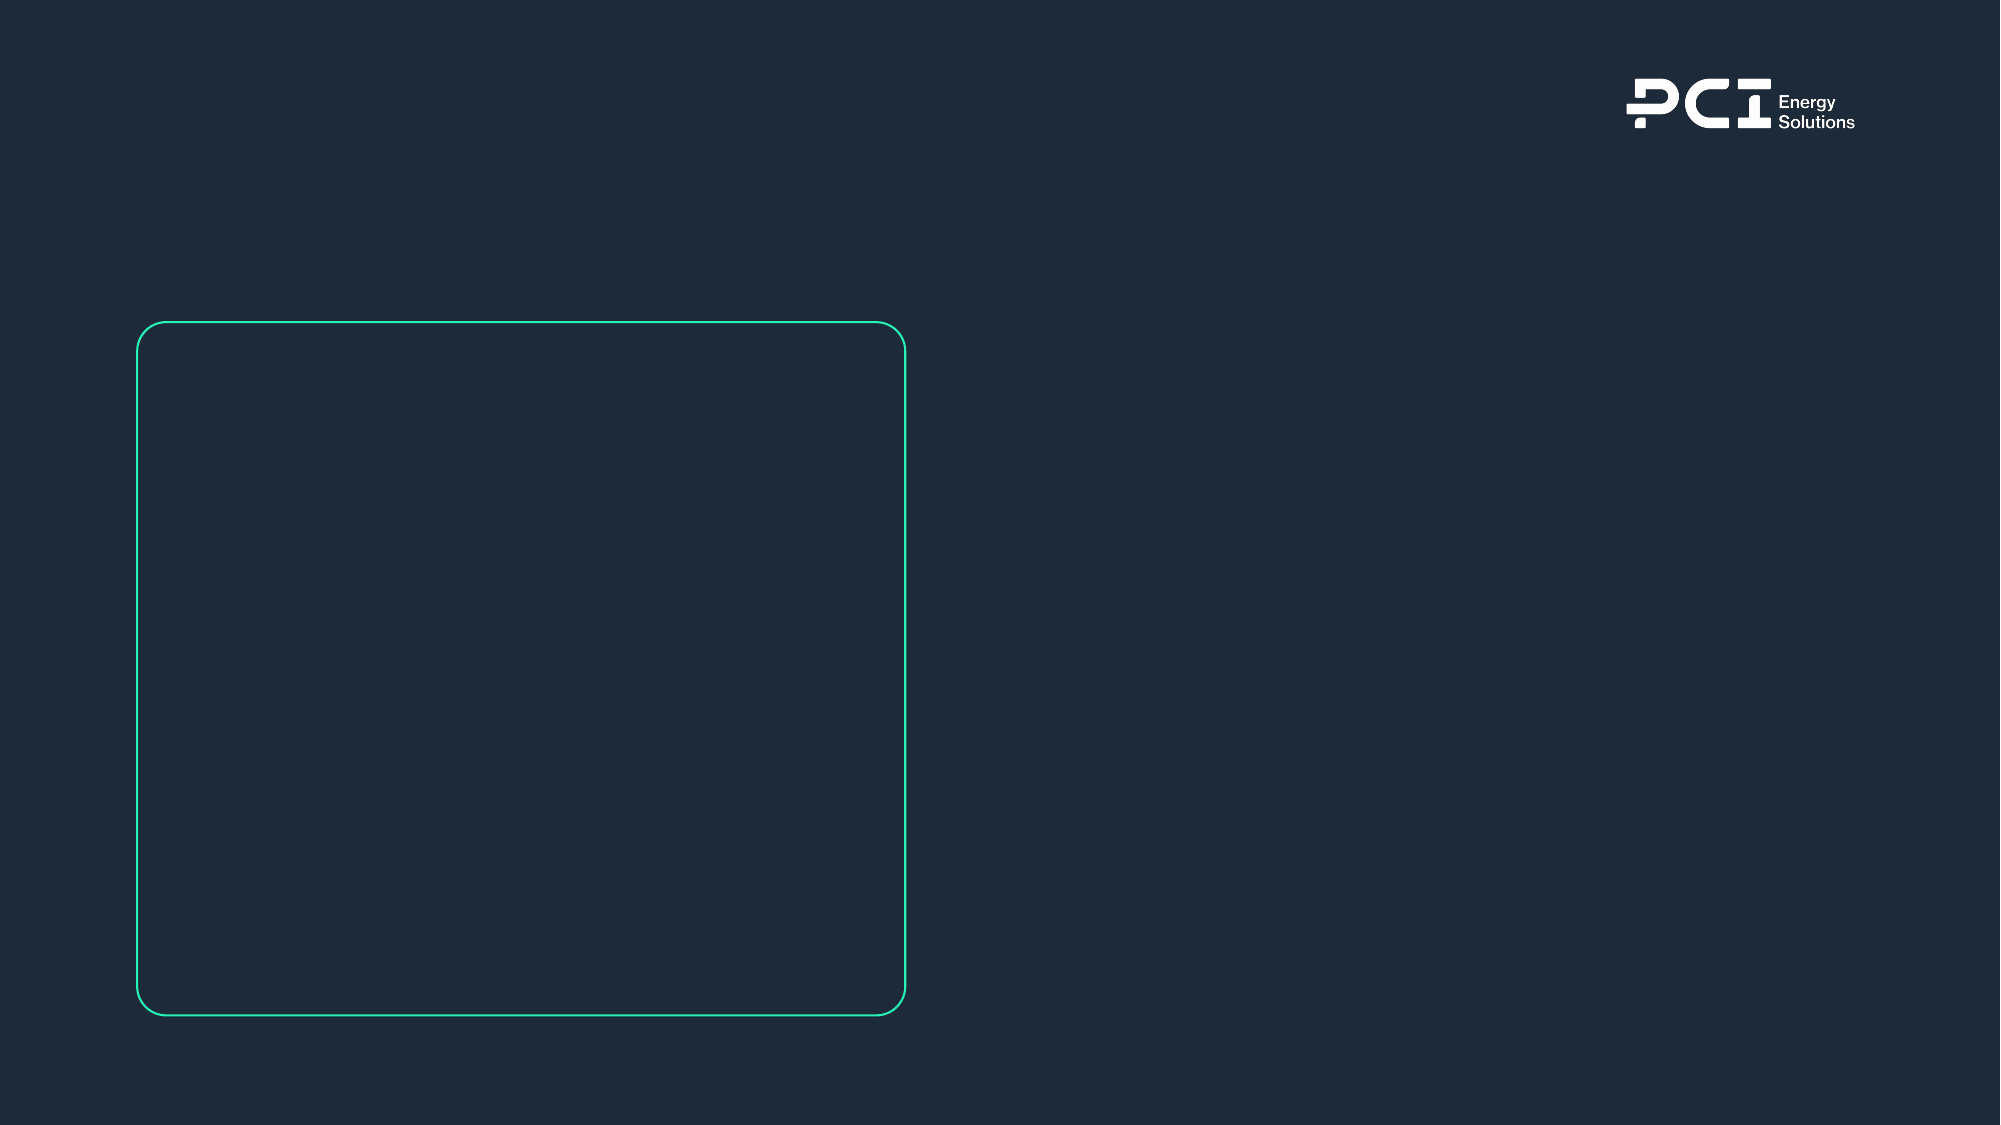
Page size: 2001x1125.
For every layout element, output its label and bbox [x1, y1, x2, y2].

picture [1618, 70, 1863, 137]
